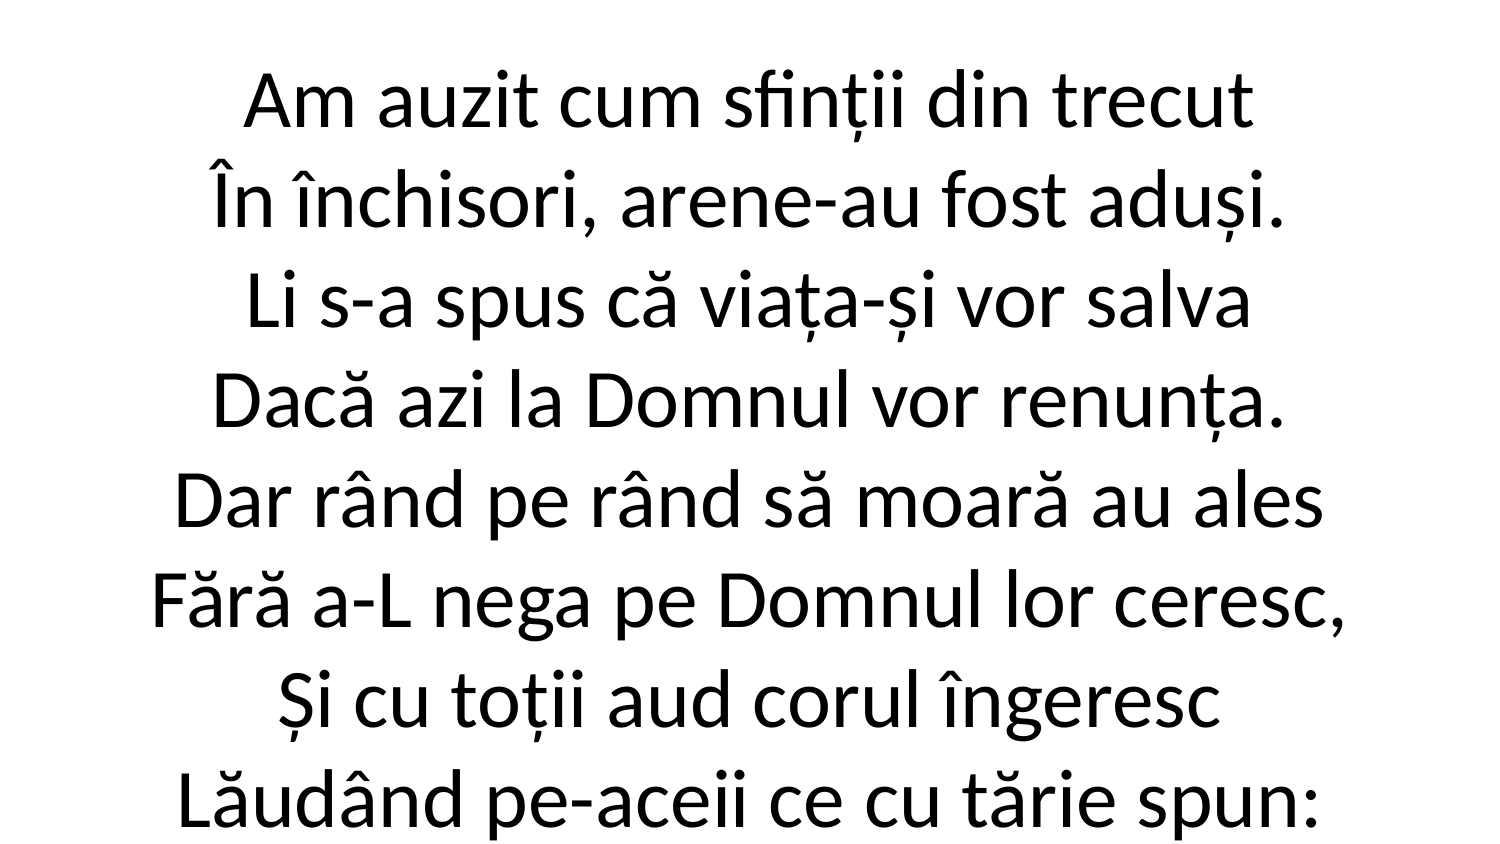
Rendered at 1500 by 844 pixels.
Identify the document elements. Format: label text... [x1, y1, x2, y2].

text_box Am auzit cum sfinții din trecut În închisori, arene-au fost aduși. Li s-a spus că viața-și vor salva Dacă azi la Domnul vor renunța. Dar rând pe rând să moară au ales Fără a-L nega pe Domnul lor ceresc, Și cu toții aud corul îngeresc Lăudând pe-aceii ce cu tărie spun: [135, 0, 1365, 844]
